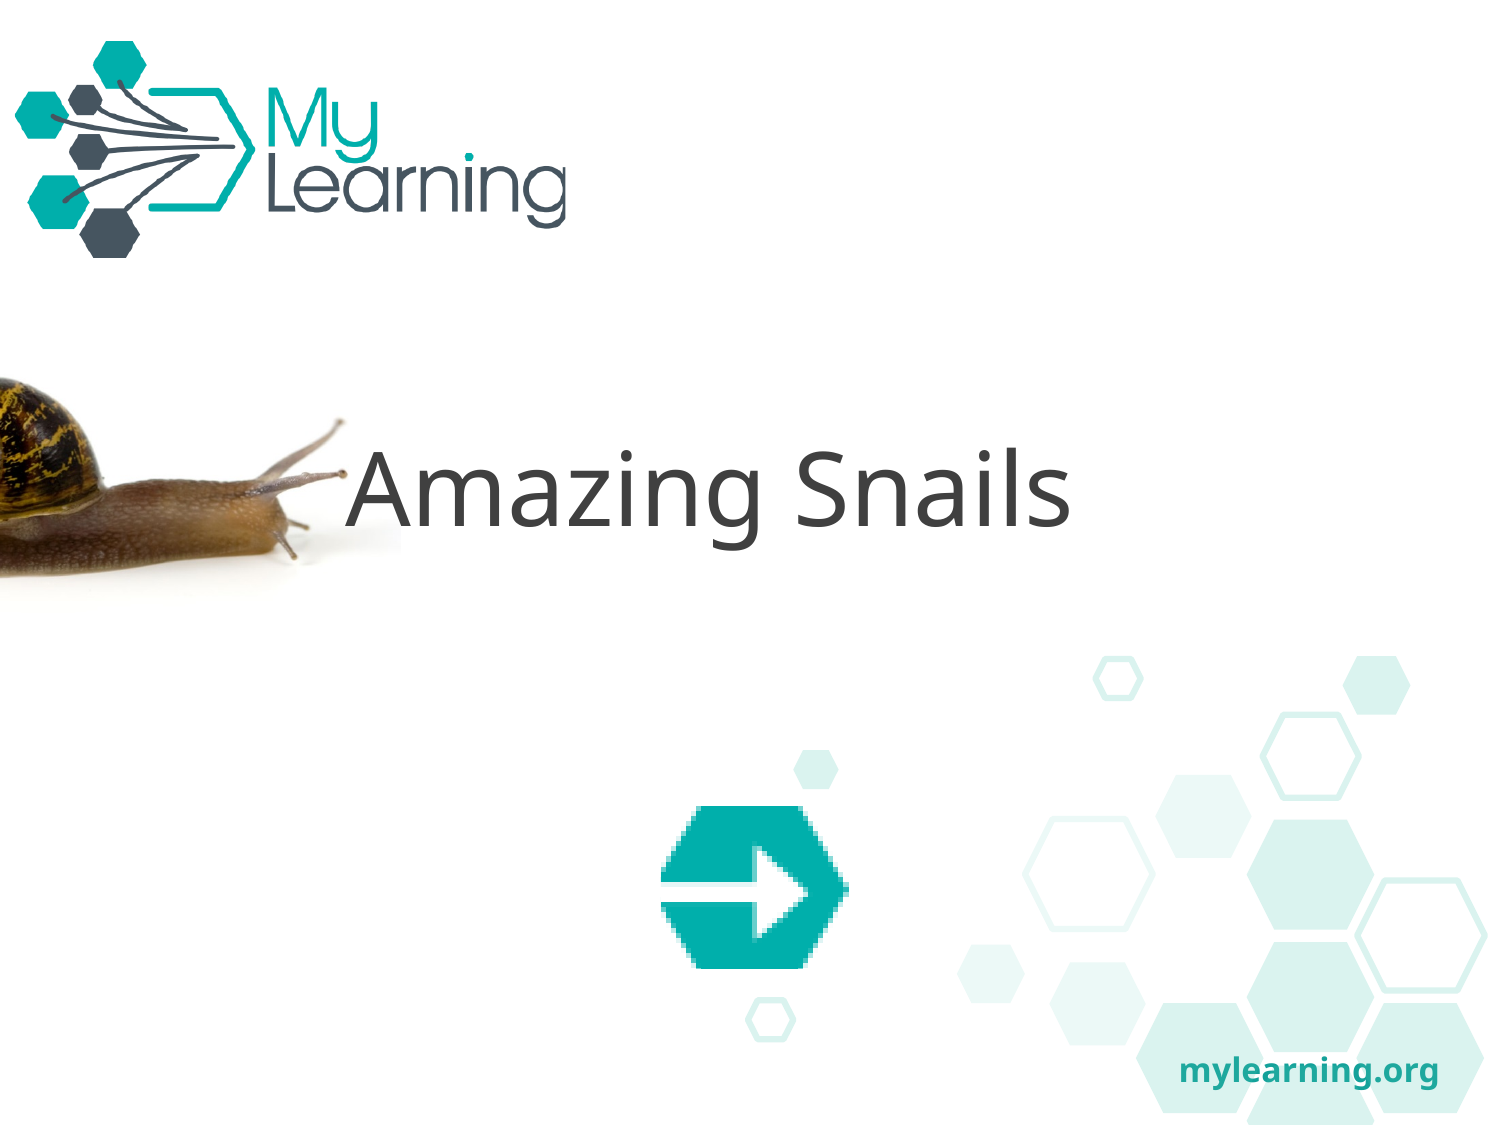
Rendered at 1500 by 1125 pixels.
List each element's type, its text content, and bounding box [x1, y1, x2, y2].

picture [660, 806, 747, 969]
picture [0, 41, 566, 722]
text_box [747, 656, 1485, 1125]
text_box Amazing Snails [401, 416, 1122, 555]
